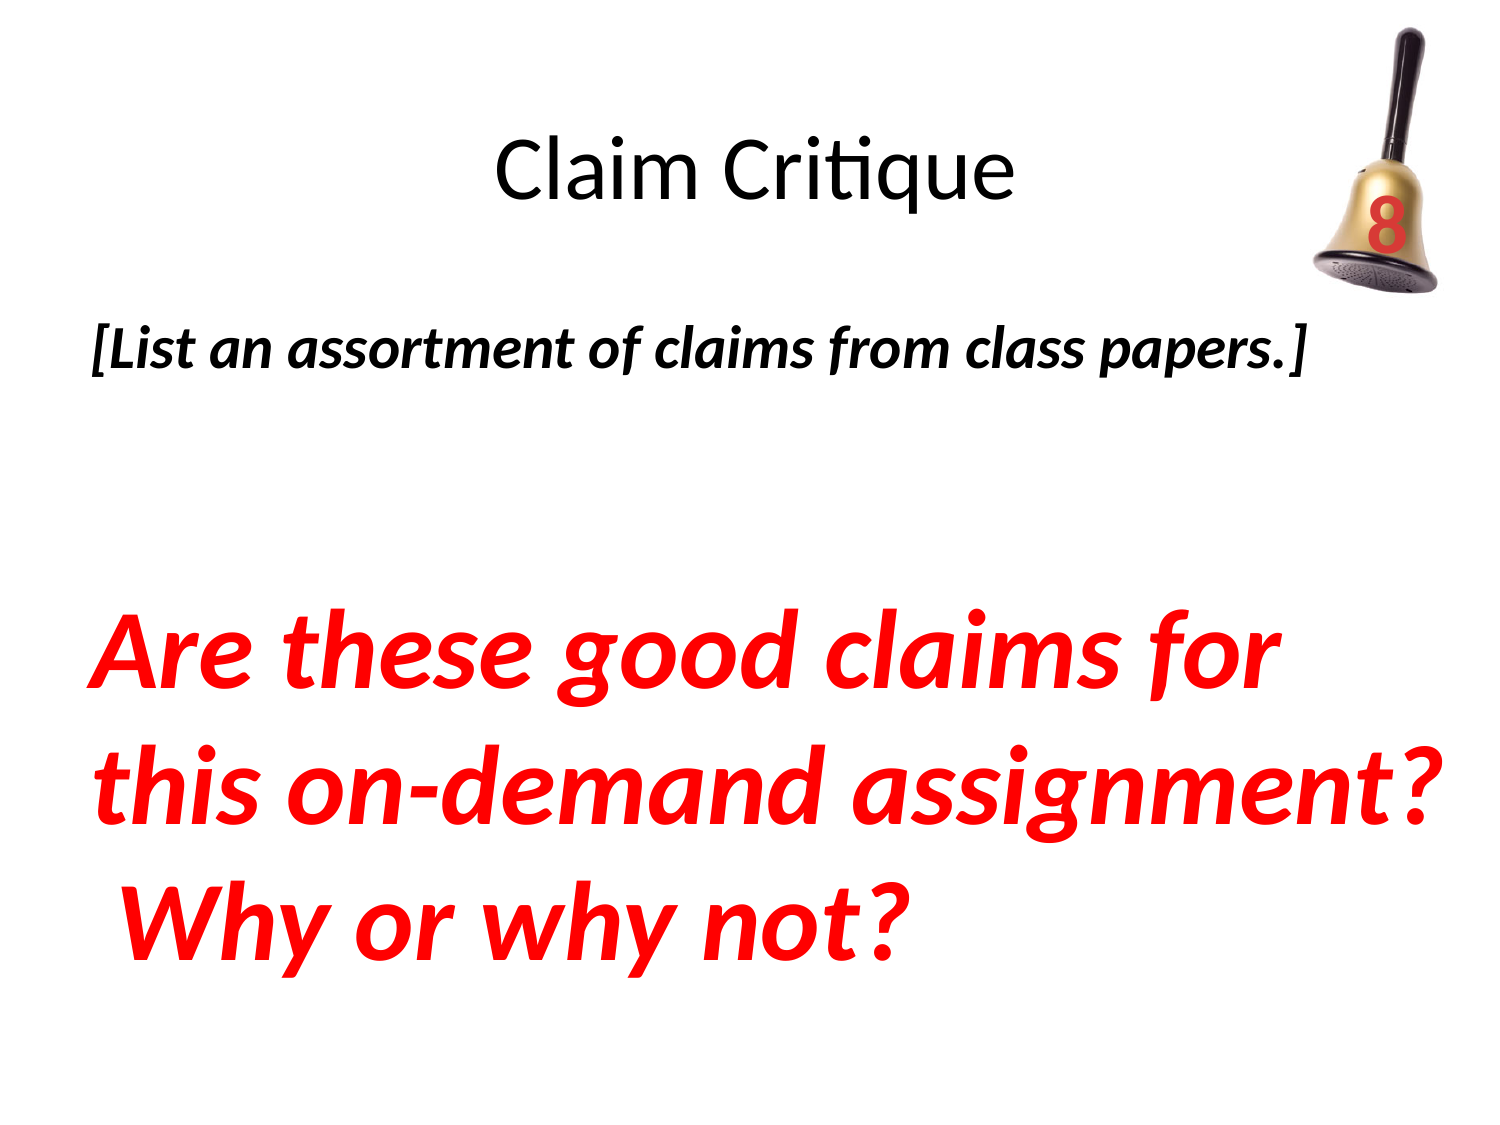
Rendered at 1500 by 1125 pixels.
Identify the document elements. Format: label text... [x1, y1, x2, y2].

subtitle [List an assortment of claims from class papers.] Are these good claims for this on-demand assignment? Why or why not? [75, 299, 1463, 1063]
picture [1252, 24, 1500, 301]
title Claim Critique [37, 24, 1251, 300]
